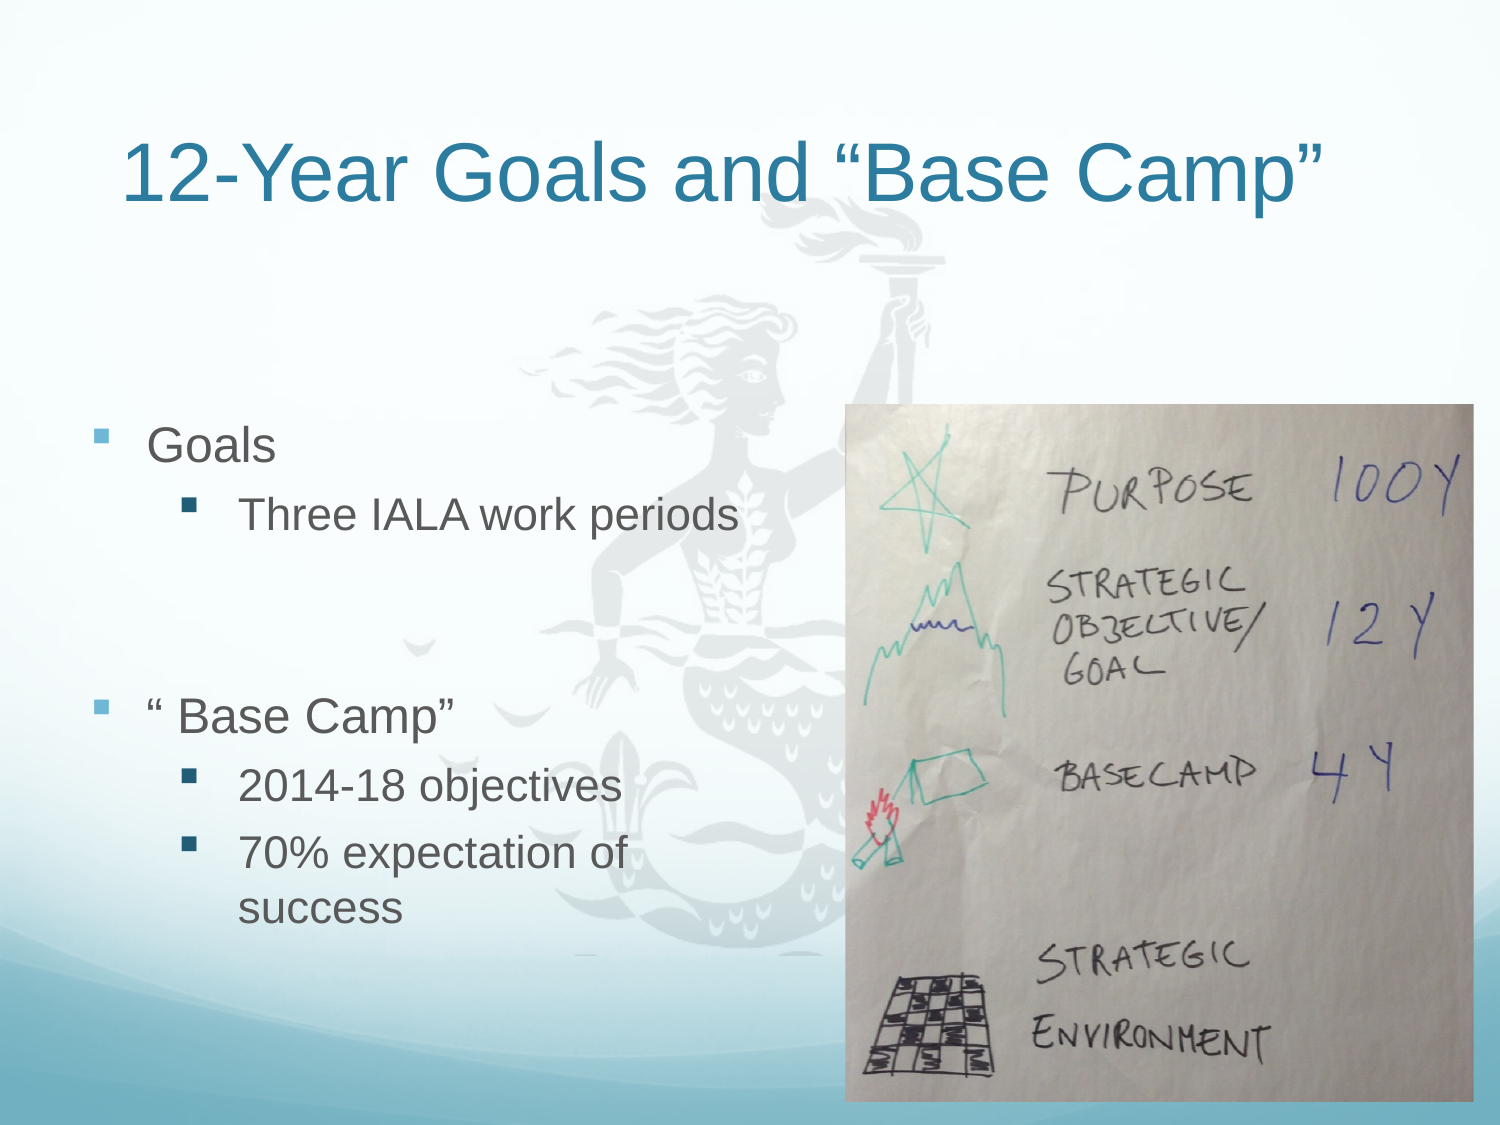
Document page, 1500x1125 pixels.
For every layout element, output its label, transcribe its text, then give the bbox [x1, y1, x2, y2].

title 12-Year Goals and “Base Camp” [105, 95, 1425, 226]
picture [810, 404, 1500, 1102]
list Goals Three IALA work periods “ Base Camp” 2014-18 objectives 70% expectation of success [75, 404, 821, 1083]
